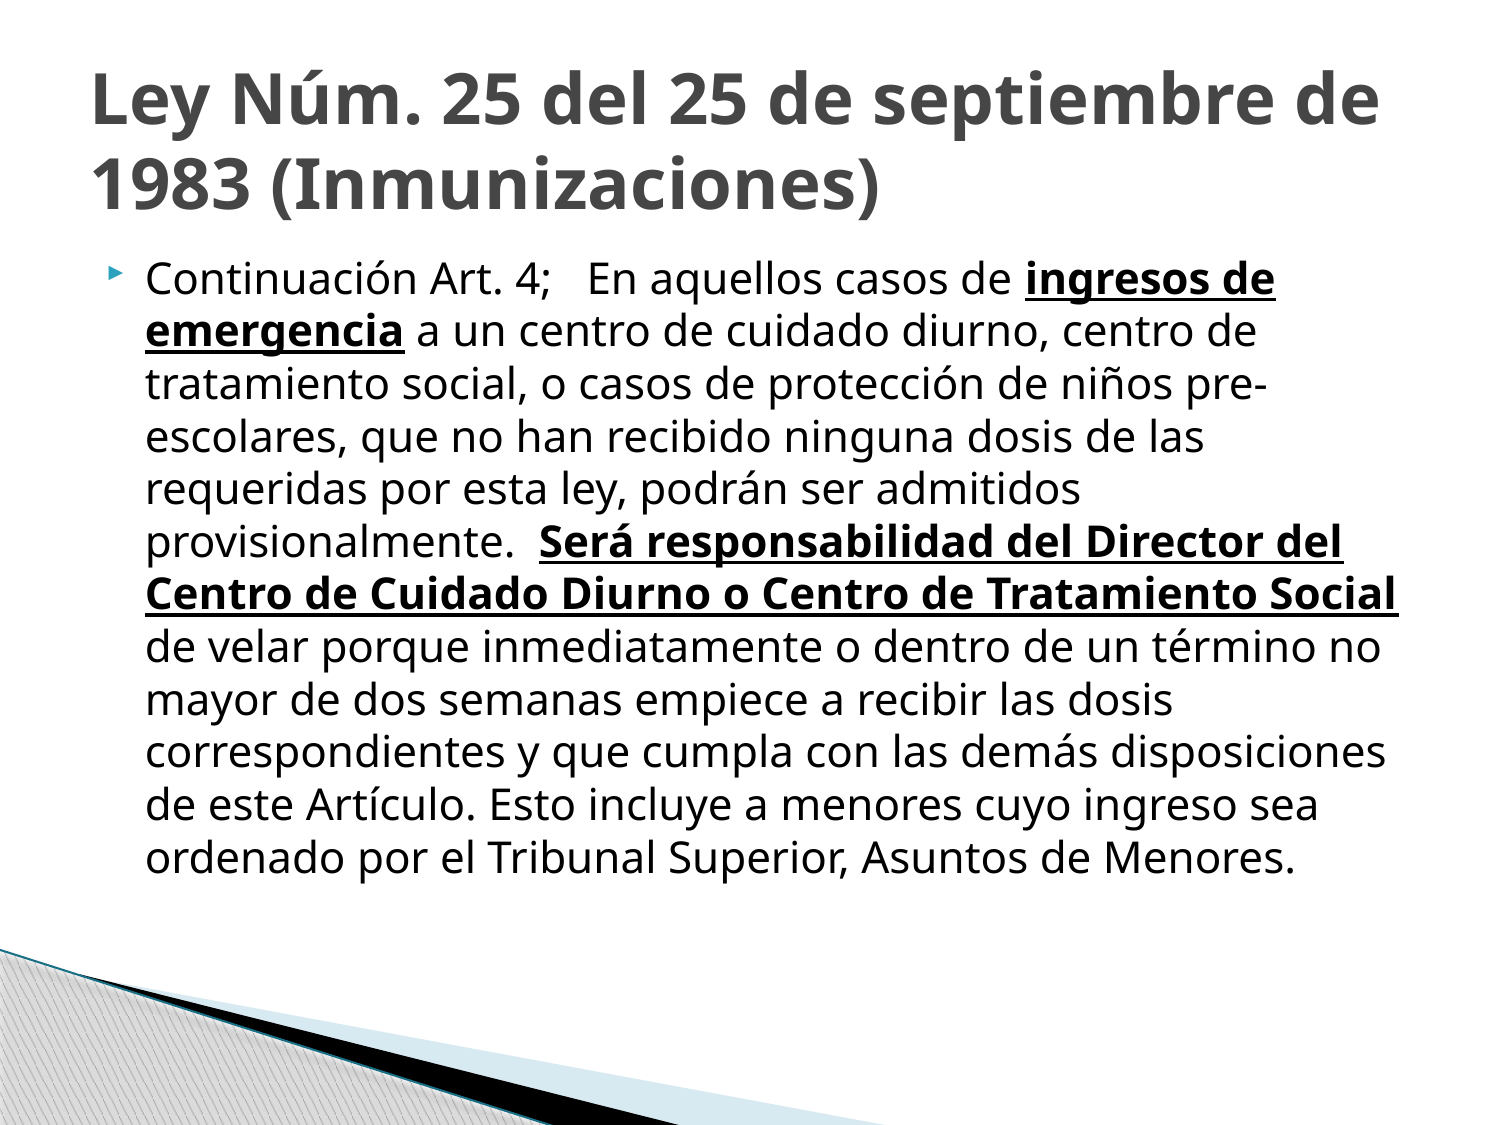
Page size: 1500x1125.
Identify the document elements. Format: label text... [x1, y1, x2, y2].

list Continuación Art. 4; En aquellos casos de ingresos de emergencia a un centro de cuidado diurno, centro de tratamiento social, o casos de protección de niños pre-escolares, que no han recibido ninguna dosis de las requeridas por esta ley, podrán ser admitidos provisionalmente. Será responsabilidad del Director del Centro de Cuidado Diurno o Centro de Tratamiento Social de velar porque inmediatamente o dentro de un término no mayor de dos semanas empiece a recibir las dosis correspondientes y que cumpla con las demás disposiciones de este Artículo. Esto incluye a menores cuyo ingreso sea ordenado por el Tribunal Superior, Asuntos de Menores. [75, 243, 1425, 986]
title Ley Núm. 25 del 25 de septiembre de 1983 (Inmunizaciones) [75, 45, 1425, 233]
